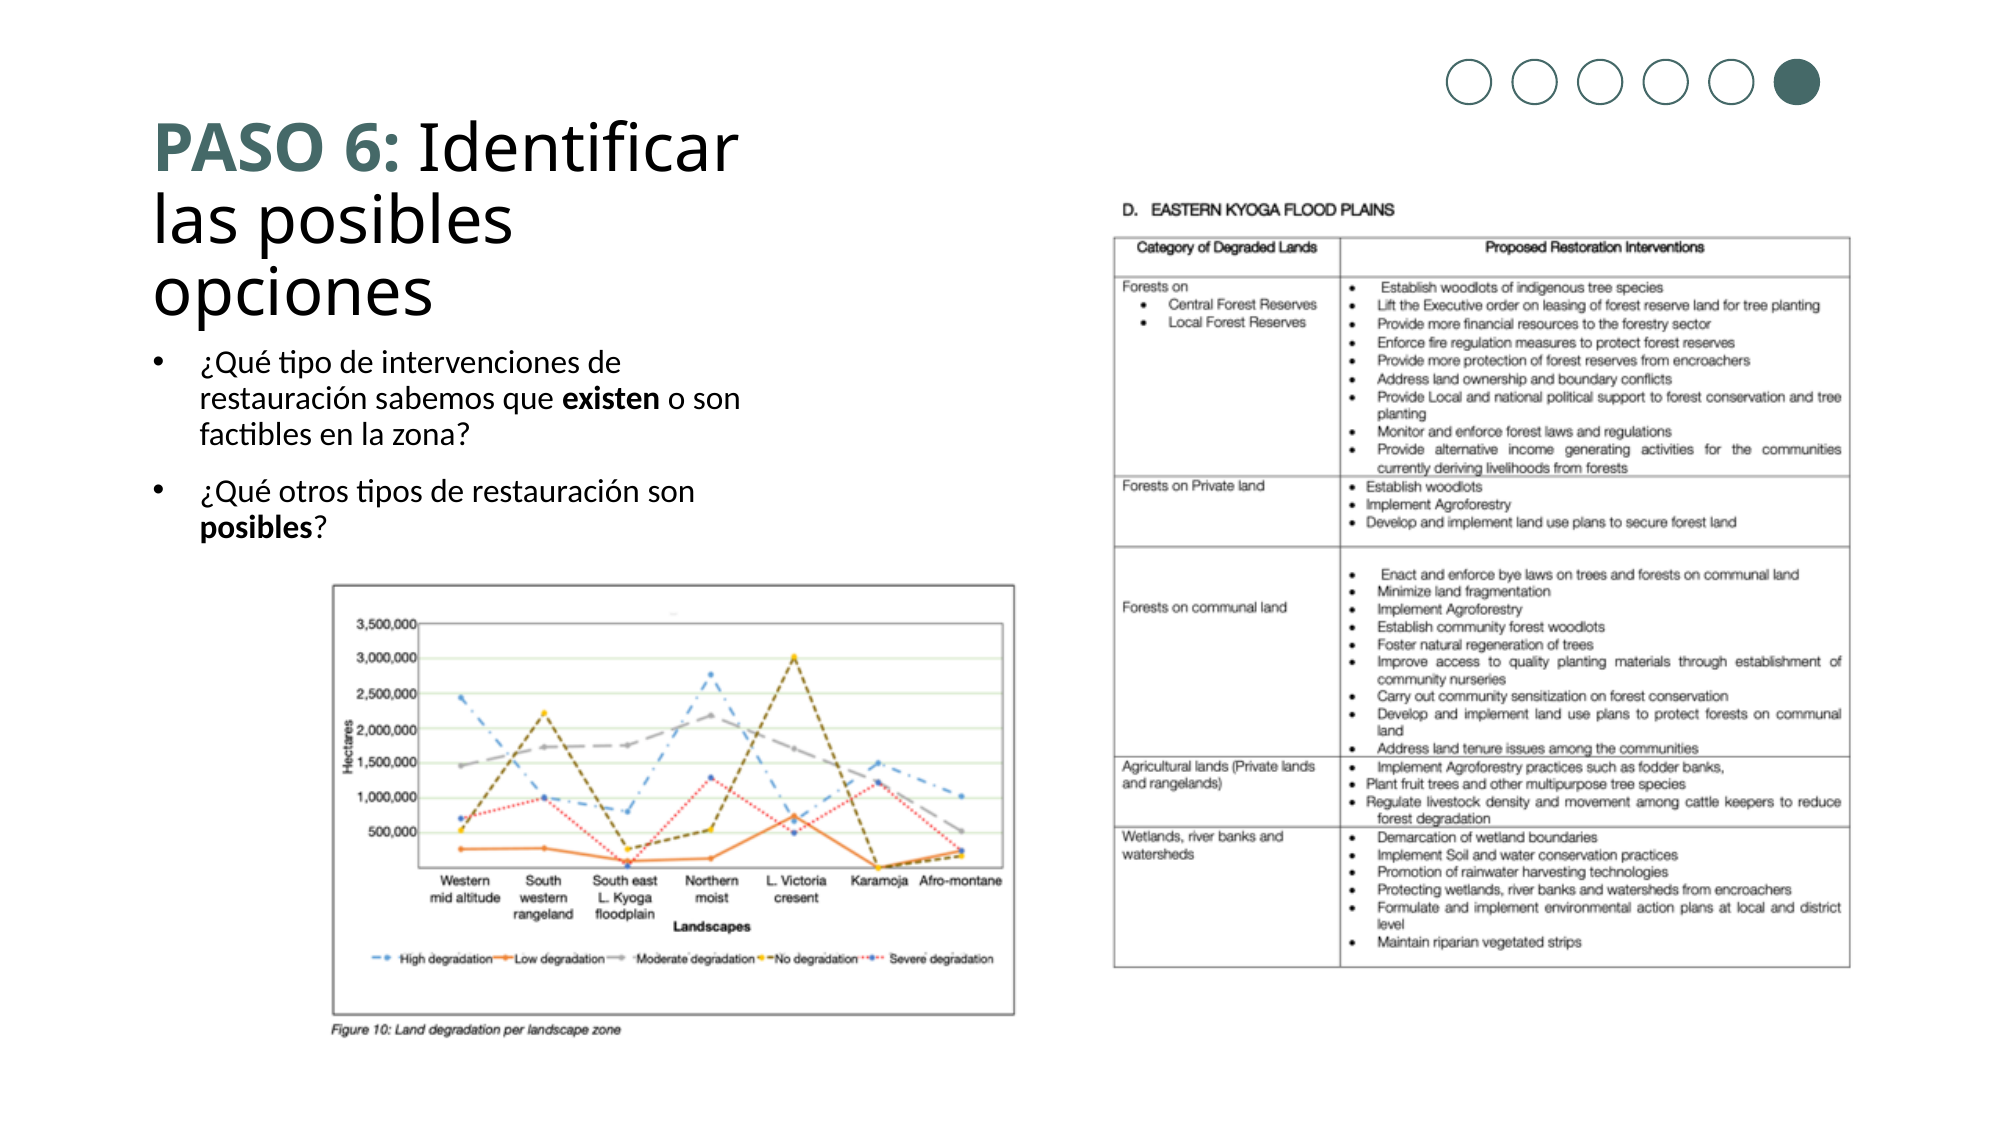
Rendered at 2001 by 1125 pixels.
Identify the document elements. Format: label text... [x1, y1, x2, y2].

list ¿Qué tipo de intervenciones de restauración sabemos que existen o son factibles en la zona? ¿Qué otros tipos de restauración son posibles? [137, 337, 783, 963]
title PASO 6: Identificar las posibles opciones [137, 75, 783, 337]
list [1100, 183, 1865, 984]
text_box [1446, 59, 1819, 105]
picture [306, 562, 1037, 1046]
